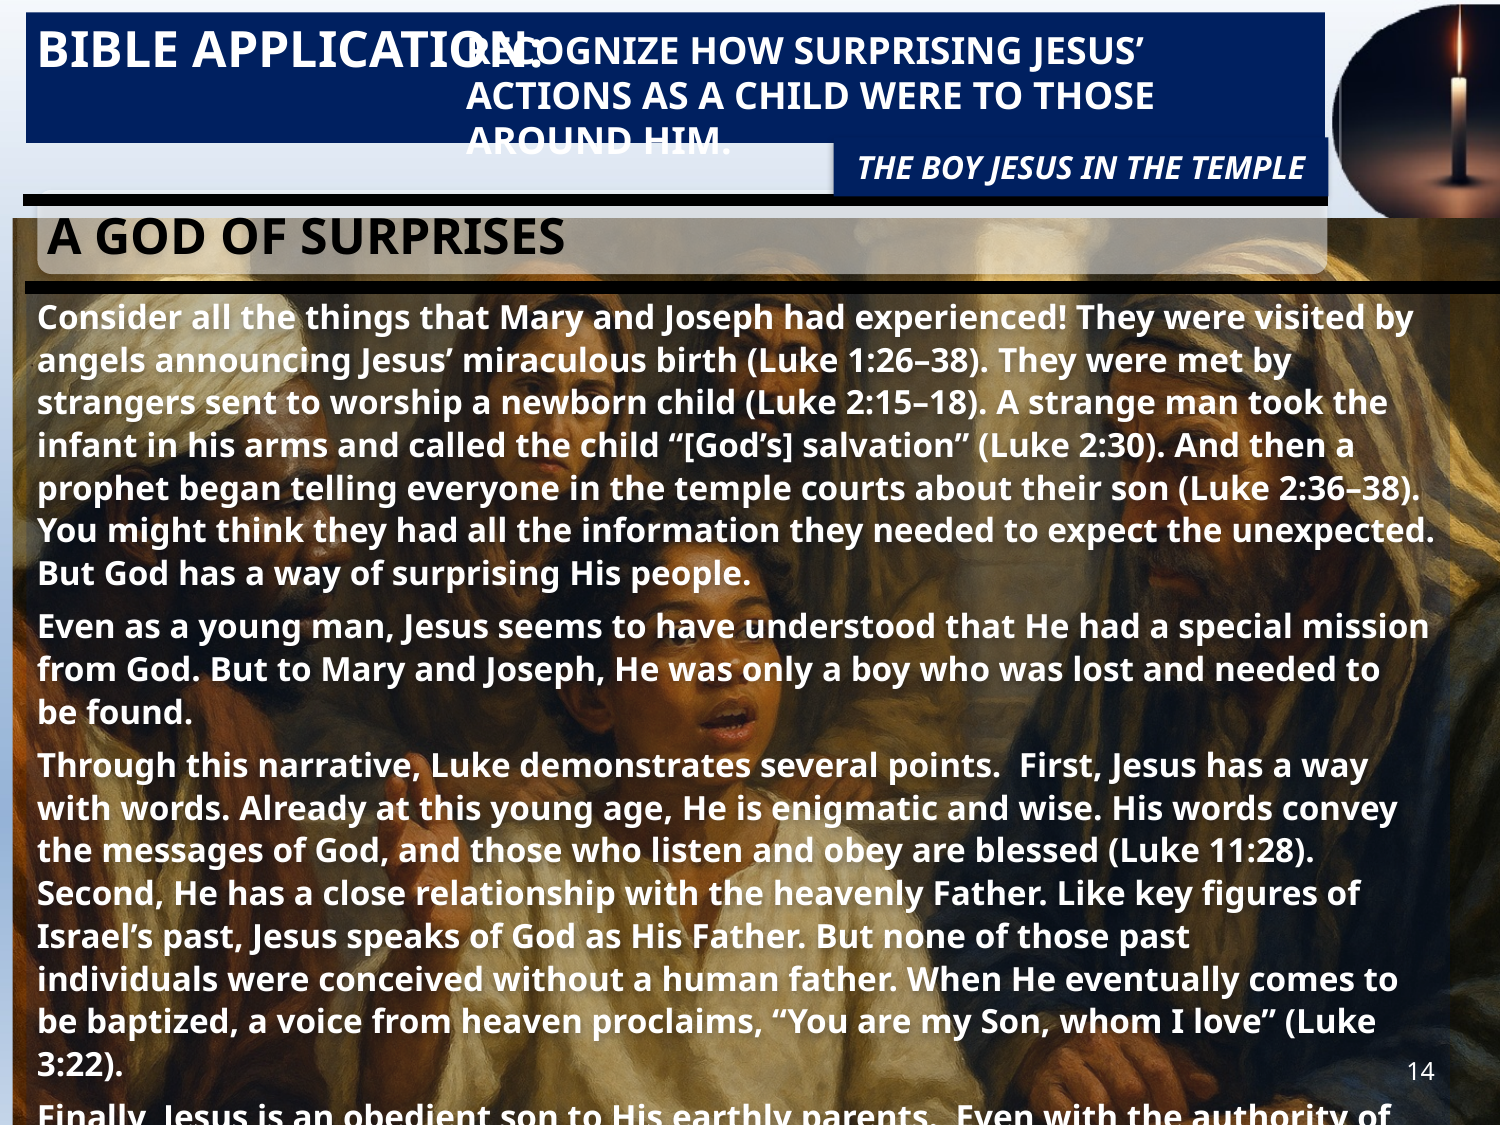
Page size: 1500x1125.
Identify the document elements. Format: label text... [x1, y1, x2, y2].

text_box The Boy Jesus in the Temple [833, 137, 1329, 197]
text_box Recognize how surprising Jesus’ actions as a child were to those around Him. [451, 19, 1300, 170]
text_box A God of Surprises [41, 189, 828, 194]
picture [0, 0, 1500, 1125]
text_box BIBLE APPLICATION: [26, 12, 1325, 143]
text_box A God of Surprises [37, 208, 1328, 216]
